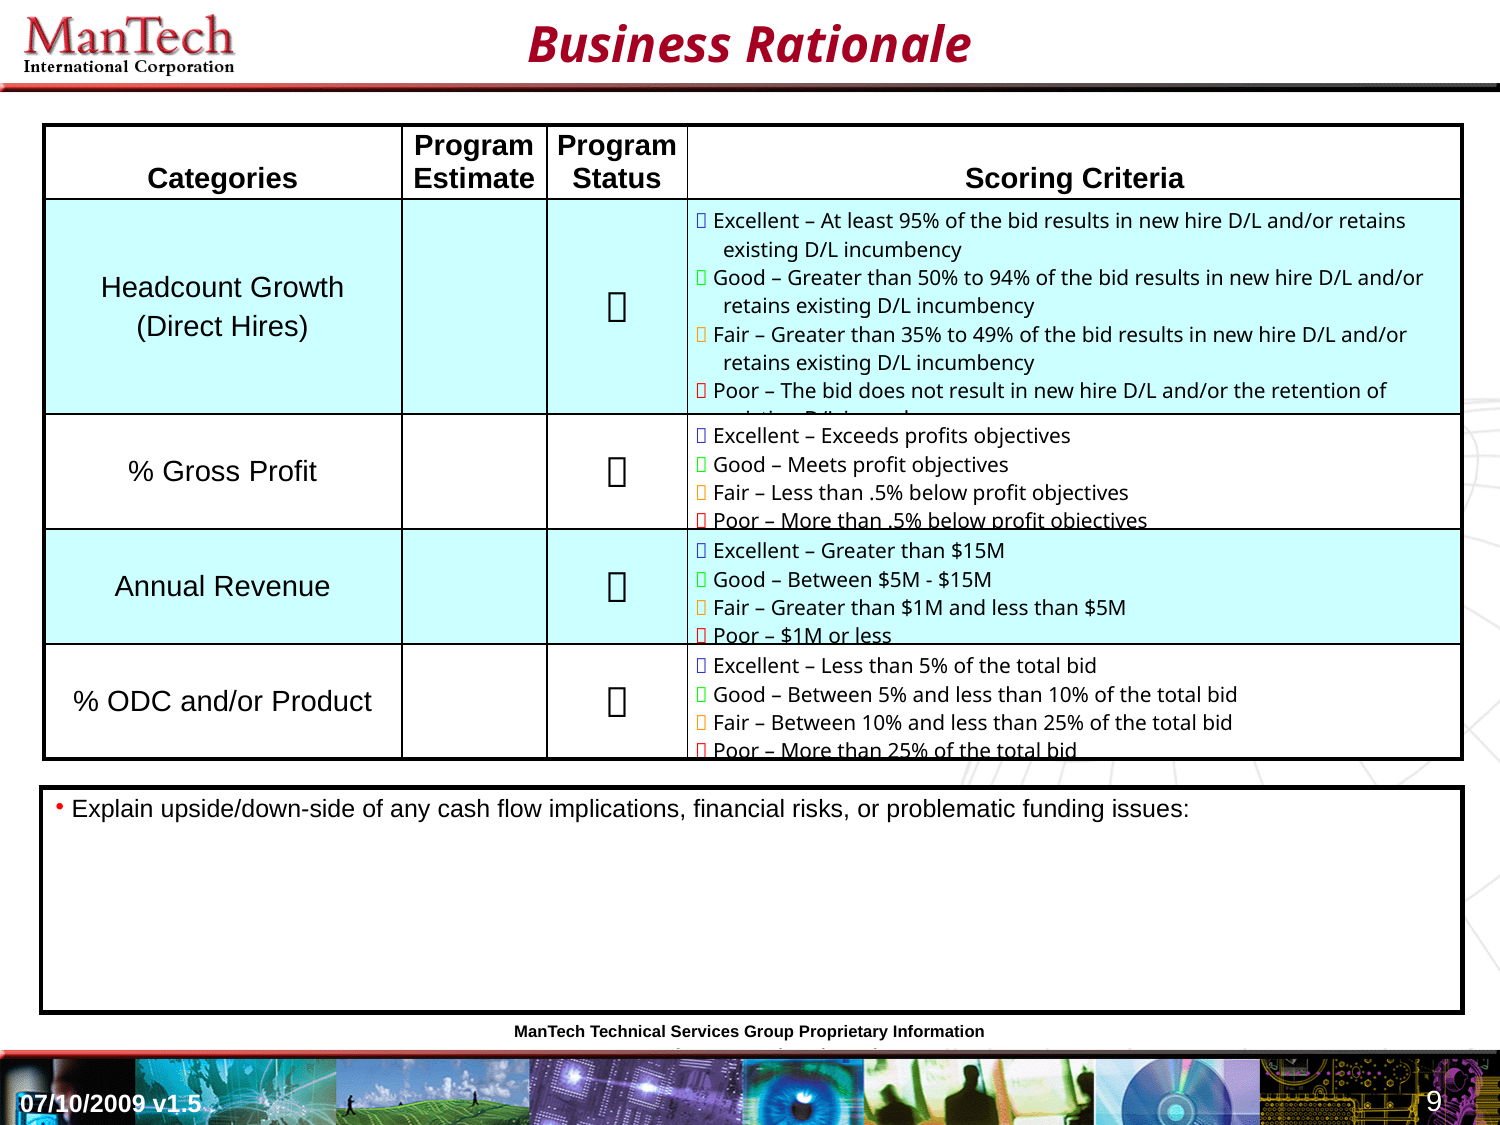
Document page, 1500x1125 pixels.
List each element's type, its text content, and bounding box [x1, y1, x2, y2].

table_cell [403, 530, 546, 643]
table_cell  Excellent – At least 95% of the bid results in new hire D/L and/or retains existing D/L incumbency  Good – Greater than 50% to 94% of the bid results in new hire D/L and/or retains existing D/L incumbency  Fair – Greater than 35% to 49% of the bid results in new hire D/L and/or retains existing D/L incumbency  Poor – The bid does not result in new hire D/L and/or the retention of existing D/L incumbency [688, 200, 1460, 413]
table_cell  Excellent – Less than 5% of the total bid  Good – Between 5% and less than 10% of the total bid  Fair – Between 10% and less than 25% of the total bid  Poor – More than 25% of the total bid [688, 645, 1460, 757]
title Business Rationale [0, 4, 1500, 80]
text_box ManTech Technical Services Group Proprietary Information [0, 1012, 1500, 1048]
table_header Explain upside/down-side of any cash flow implications, financial risks, or problematic funding issues: [43, 790, 1460, 1010]
table_cell  Excellent – Exceeds profits objectives  Good – Meets profit objectives  Fair – Less than .5% below profit objectives  Poor – More than .5% below profit objectives [688, 415, 1460, 528]
table_cell  [548, 530, 687, 643]
table_cell % ODC and/or Product [46, 645, 401, 757]
table_cell [403, 645, 546, 757]
table_cell  Excellent – Greater than $15M  Good – Between $5M - $15M  Fair – Greater than $1M and less than $5M  Poor – $1M or less [688, 530, 1460, 643]
table_cell Headcount Growth (Direct Hires) [46, 200, 401, 413]
table_cell  [548, 415, 687, 528]
table_cell % Gross Profit [46, 415, 401, 528]
table_cell  [548, 200, 687, 413]
table_header Scoring Criteria [688, 127, 1460, 198]
table_cell  [548, 645, 687, 757]
table_cell Annual Revenue [46, 530, 401, 643]
table_header Program Status [548, 127, 687, 198]
table_header Categories [46, 127, 401, 198]
table_cell [403, 200, 546, 413]
table_cell [403, 415, 546, 528]
table_header Program Estimate [403, 127, 546, 198]
